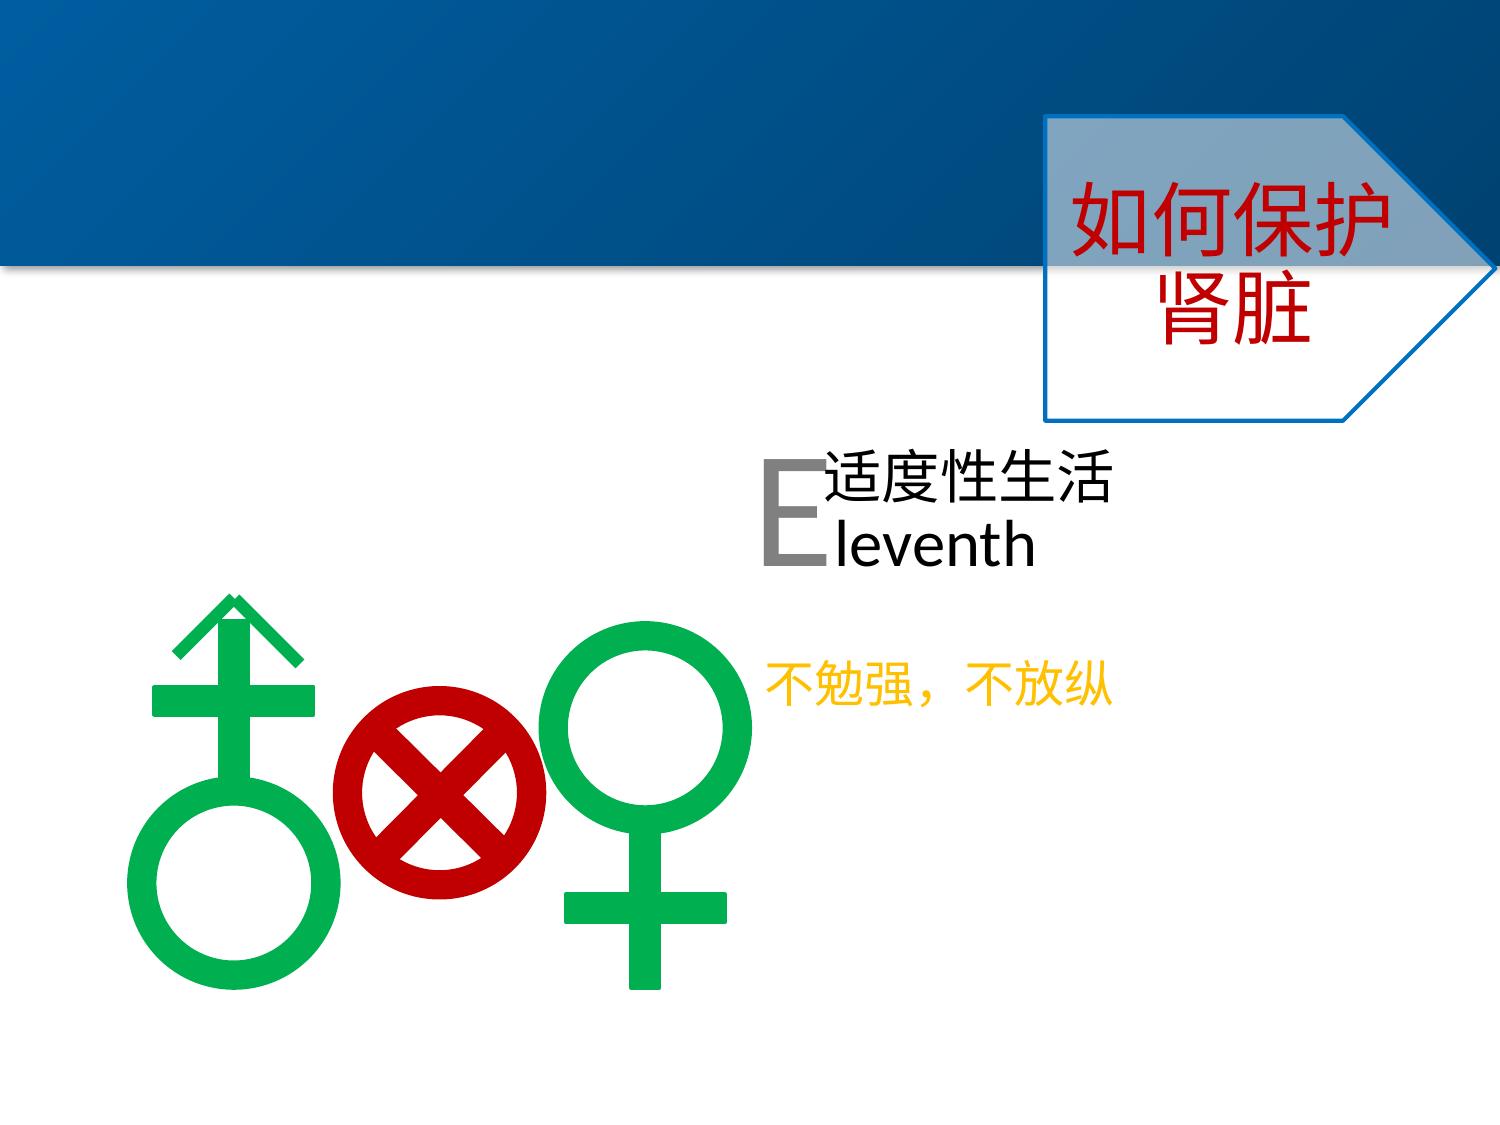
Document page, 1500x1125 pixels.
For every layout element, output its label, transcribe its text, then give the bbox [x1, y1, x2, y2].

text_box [737, 392, 1341, 610]
text_box [0, 0, 1500, 268]
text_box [129, 597, 751, 988]
text_box 如何保护肾脏 [1043, 114, 1498, 422]
text_box 不勉强，不放纵 [755, 645, 1341, 720]
